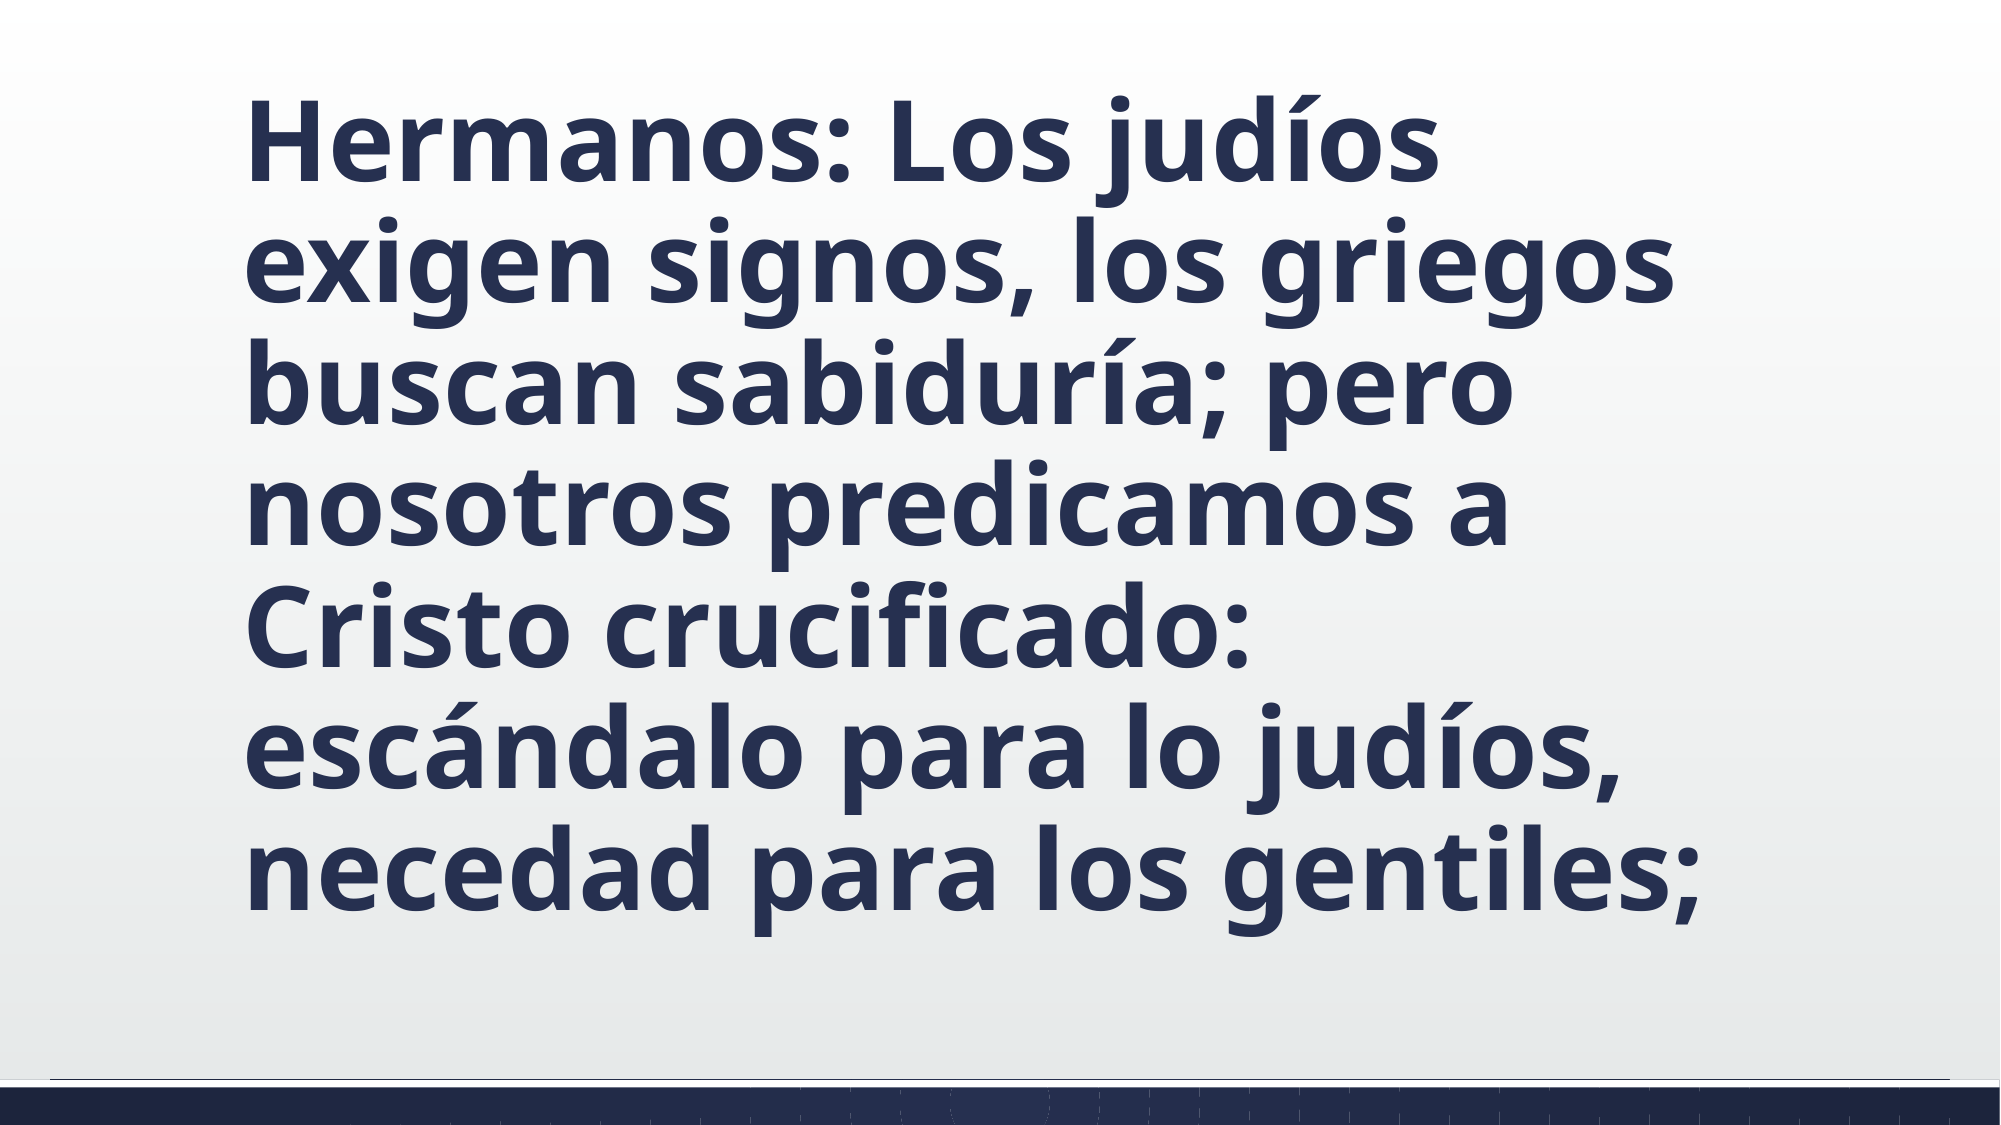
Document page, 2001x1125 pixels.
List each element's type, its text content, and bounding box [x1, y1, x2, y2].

list Hermanos: Los judíos exigen signos, los griegos buscan sabiduría; pero nosotros predicamos a Cristo crucificado: escándalo para lo judíos, necedad para los gentiles; [219, 76, 1780, 990]
